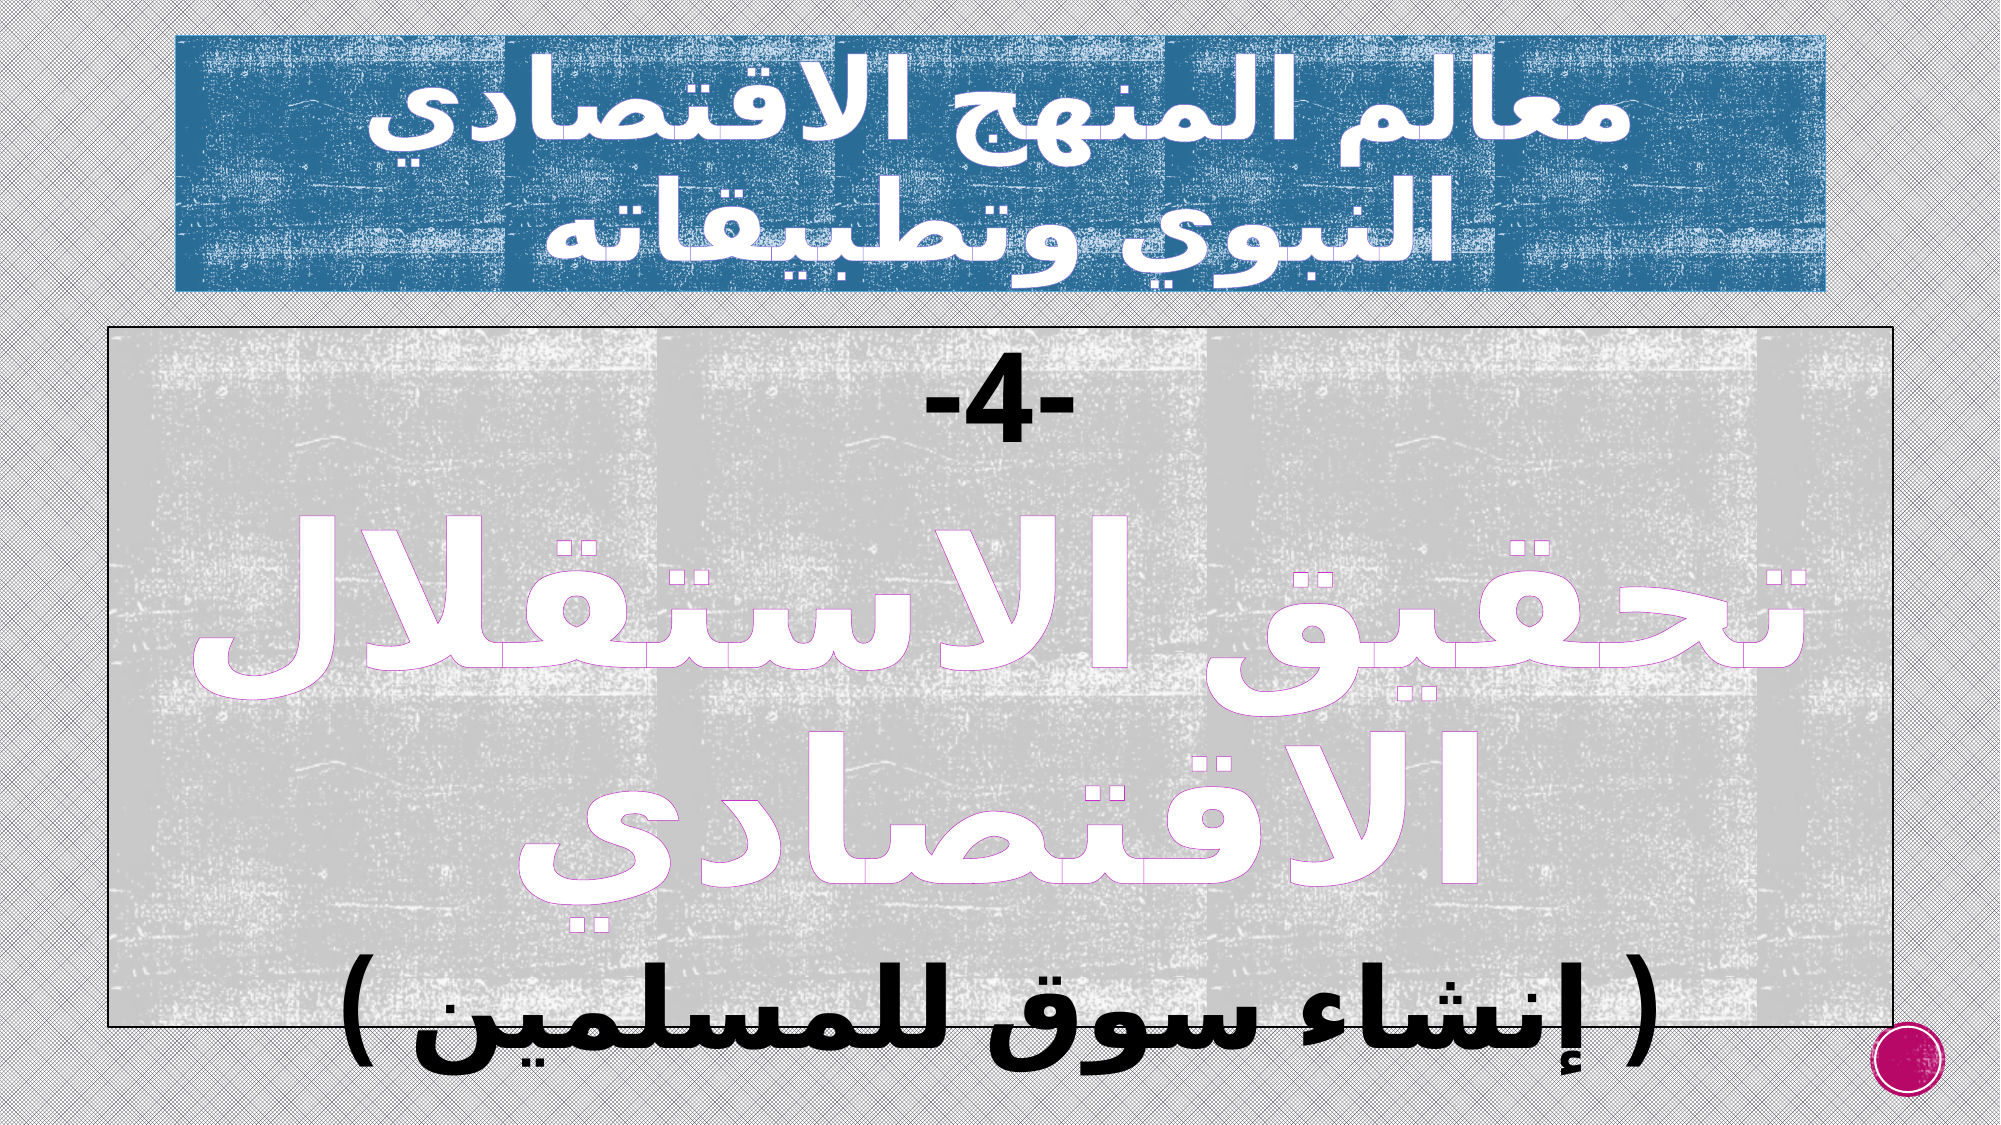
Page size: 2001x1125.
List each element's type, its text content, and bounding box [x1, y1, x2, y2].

title معالم المنهج الاقتصادي النبوي وتطبيقاته [175, 35, 1826, 292]
list -4- تحقيق الاستقلال الاقتصادي ( إنشاء سوق للمسلمين ) [107, 326, 1894, 1028]
